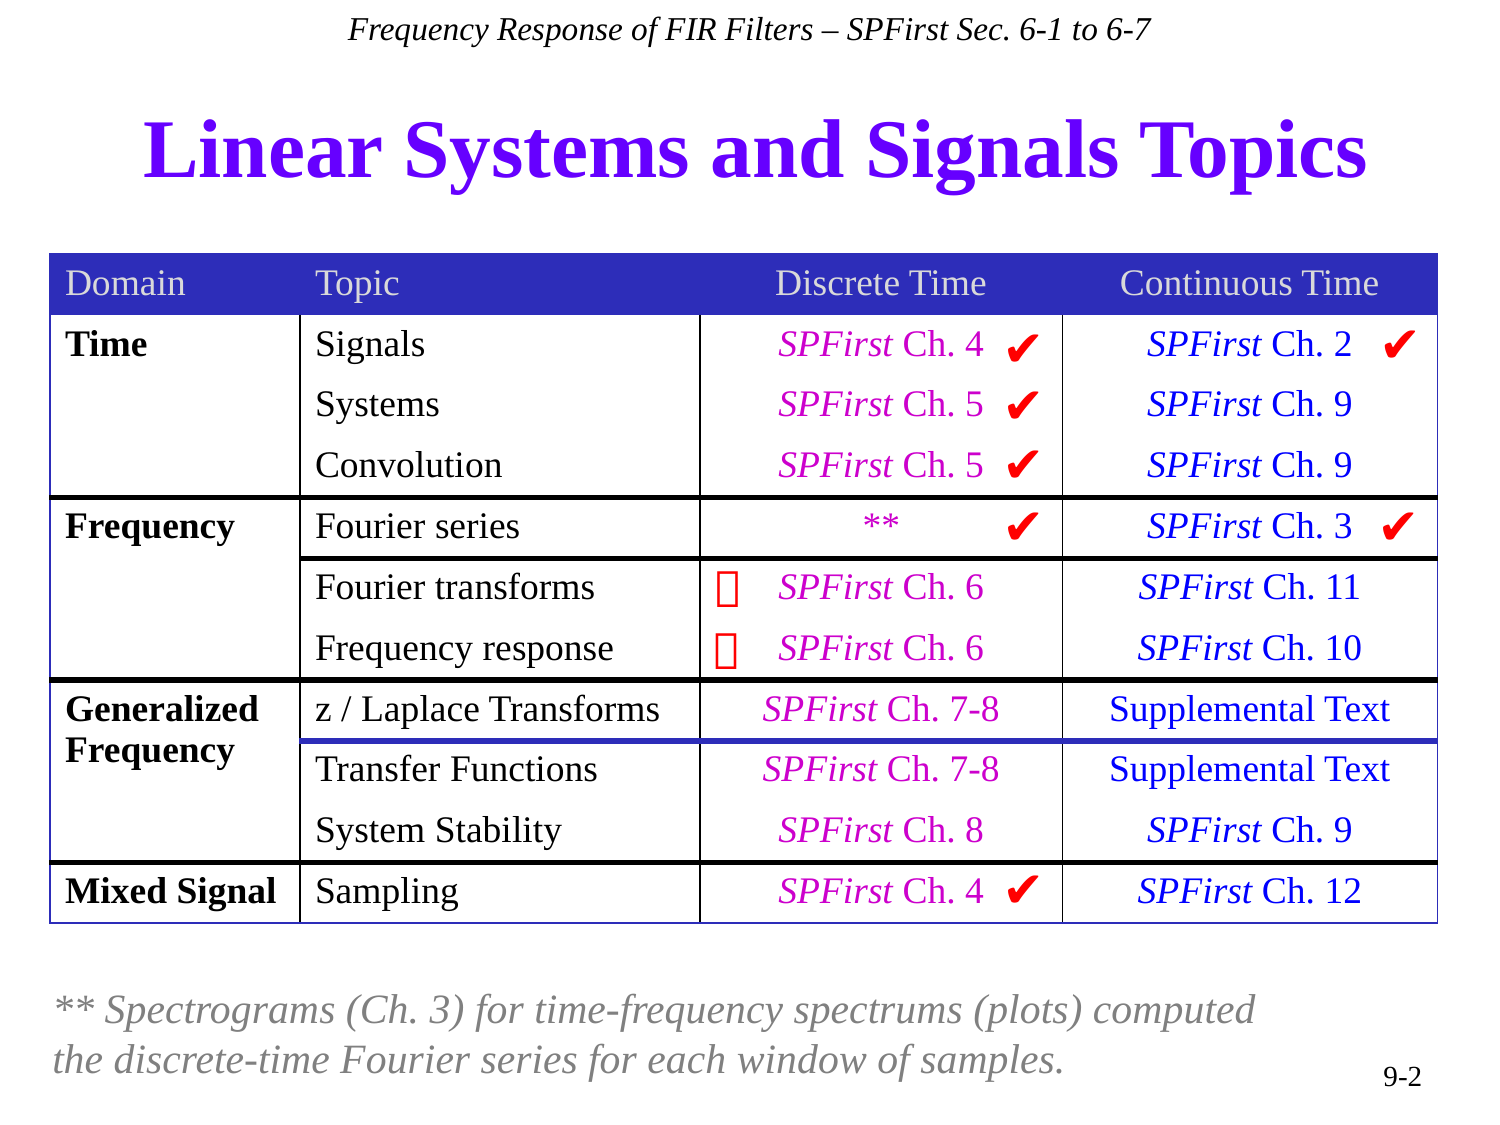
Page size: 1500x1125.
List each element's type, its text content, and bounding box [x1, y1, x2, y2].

table_cell z / Laplace Transforms [301, 683, 699, 738]
text_box Frequency Response of FIR Filters – SPFirst Sec. 6-1 to 6-7 [0, 0, 1500, 55]
text_box ** Spectrograms (Ch. 3) for time-frequency spectrums (plots) computed the discrete-time Fourier series for each window of samples. [37, 974, 1325, 1090]
table_header Topic [300, 255, 700, 315]
table_cell ** [701, 500, 982, 556]
table_cell System Stability [301, 802, 699, 860]
slide_number 9-2 [1124, 1049, 1438, 1125]
table_cell Frequency [51, 500, 299, 677]
table_cell SPFirst Ch. 4 [701, 865, 982, 922]
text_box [696, 549, 774, 688]
table_cell Time [51, 315, 299, 495]
table_cell Fourier transforms [301, 561, 690, 619]
table_cell SPFirst Ch. 6 [779, 561, 982, 619]
table_cell Frequency response [301, 619, 690, 677]
table_cell SPFirst Ch. 7-8 [701, 744, 982, 802]
table_header Continuous Time [1062, 255, 1437, 303]
table_cell SPFirst Ch. 5 [701, 376, 982, 437]
table_header Discrete Time [700, 255, 1062, 315]
table_cell Fourier series [301, 500, 699, 556]
table_cell Mixed Signal [51, 865, 299, 922]
table_cell SPFirst Ch. 6 [779, 619, 982, 677]
table_cell Generalized Frequency [51, 683, 299, 860]
table_cell Sampling [301, 865, 699, 922]
table_cell Convolution [301, 437, 699, 495]
table_cell SPFirst Ch. 8 [701, 802, 982, 860]
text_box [987, 304, 1440, 926]
table_cell Systems [301, 376, 699, 437]
table_cell Signals [301, 315, 699, 376]
table_cell SPFirst Ch. 4 [701, 315, 982, 376]
table_cell SPFirst Ch. 5 [701, 437, 982, 495]
table_header Domain [51, 255, 300, 315]
table_cell Transfer Functions [301, 744, 699, 802]
title Linear Systems and Signals Topics [75, 55, 1438, 238]
table_cell SPFirst Ch. 7-8 [701, 683, 982, 738]
